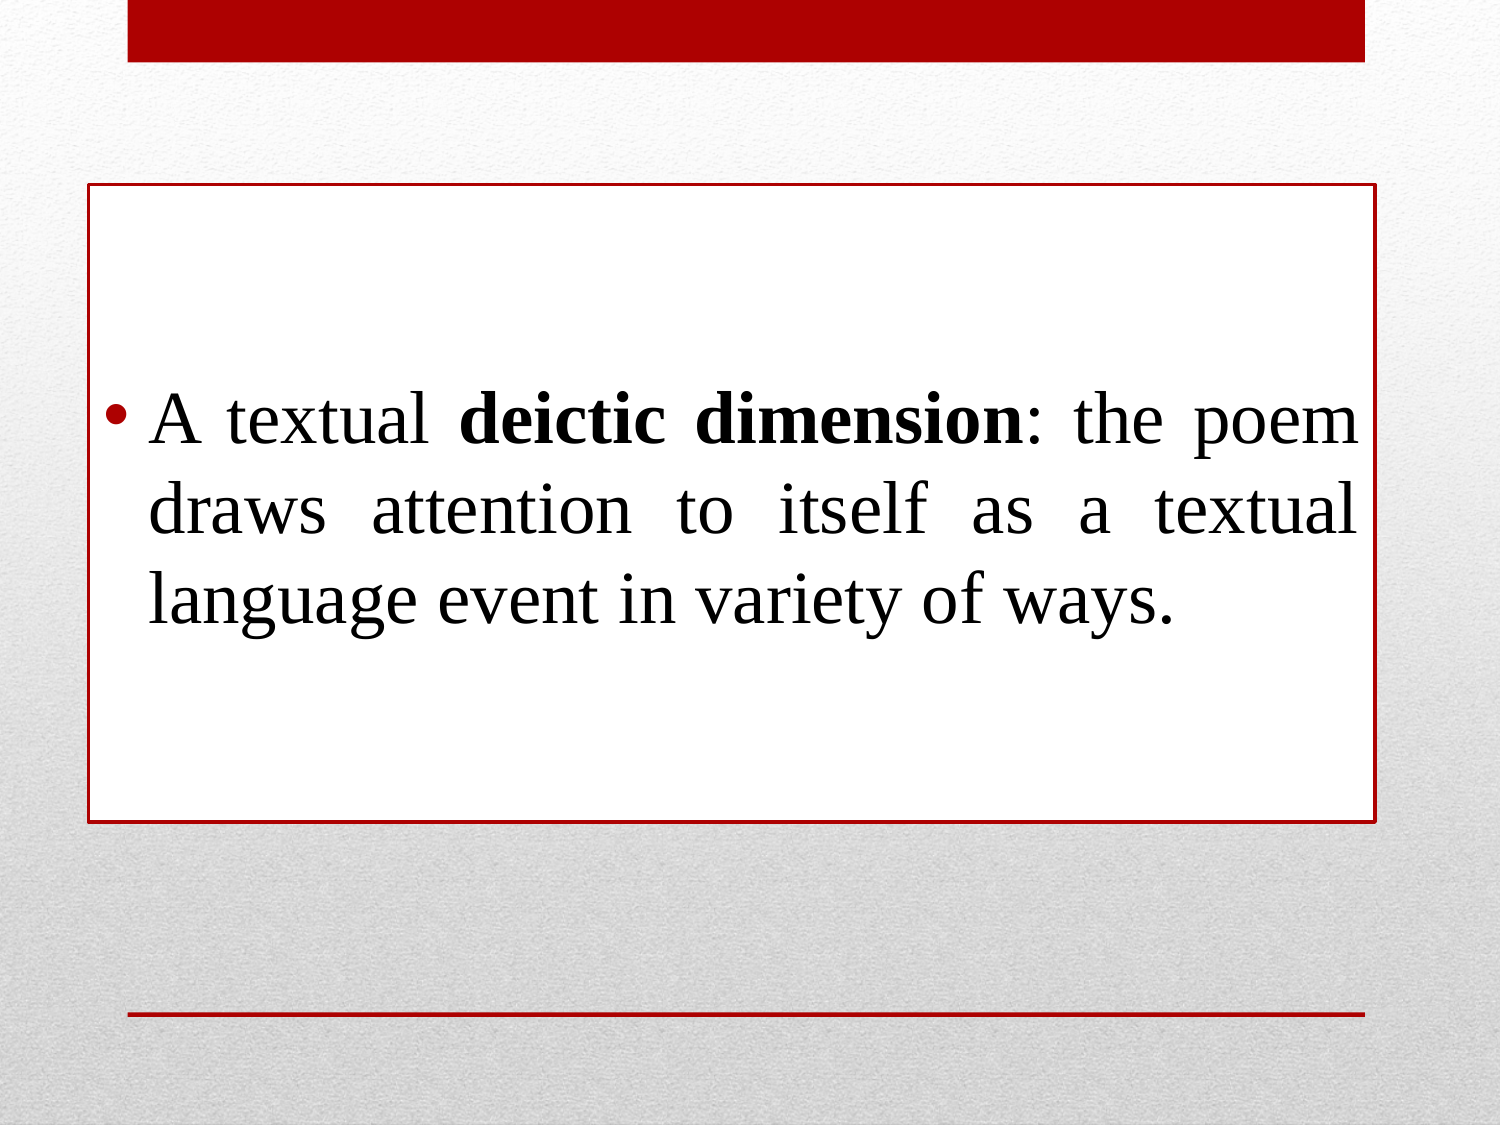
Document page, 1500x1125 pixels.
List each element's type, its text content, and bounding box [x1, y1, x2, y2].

list A textual deictic dimension: the poem draws attention to itself as a textual language event in variety of ways. [87, 183, 1377, 824]
